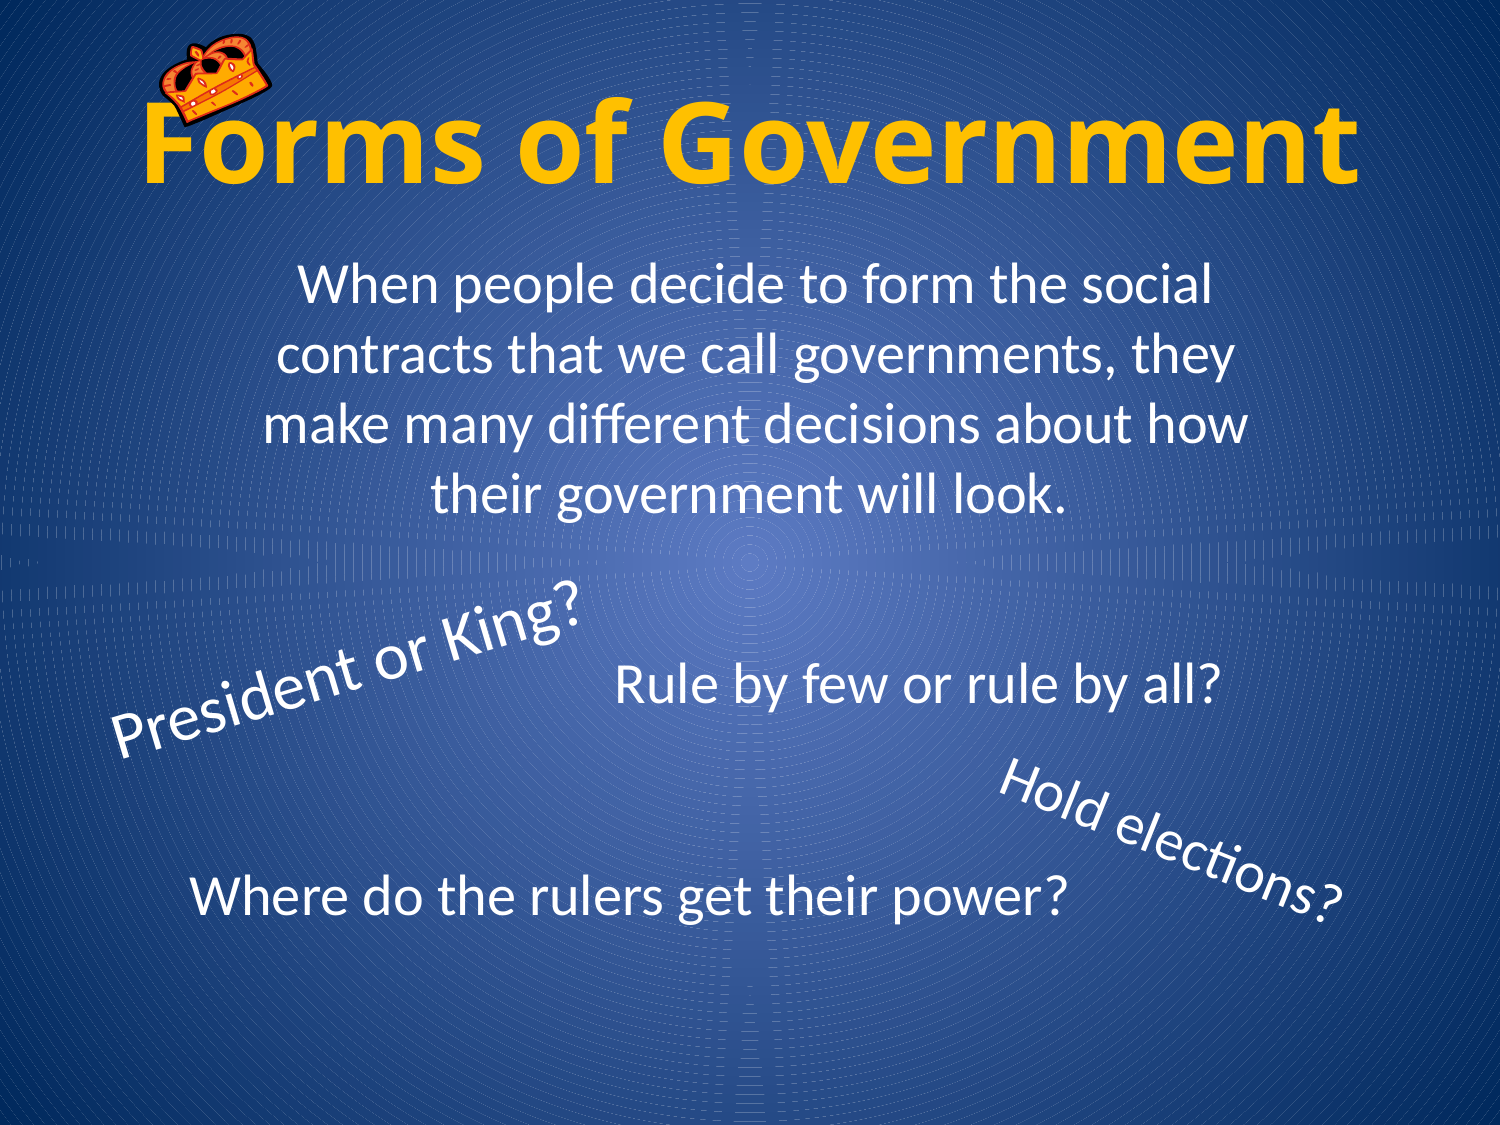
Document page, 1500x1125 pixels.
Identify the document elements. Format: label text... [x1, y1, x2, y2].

title Forms of Government [74, 44, 1426, 233]
text_box Where do the rulers get their power? [174, 849, 1113, 935]
text_box Rule by few or rule by all? [600, 637, 1300, 723]
text_box When people decide to form the social contracts that we call governments, they make many different decisions about how their government will look. [199, 237, 1313, 533]
text_box Hold elections? [975, 725, 1390, 958]
text_box President or King? [84, 543, 616, 785]
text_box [158, 38, 265, 114]
